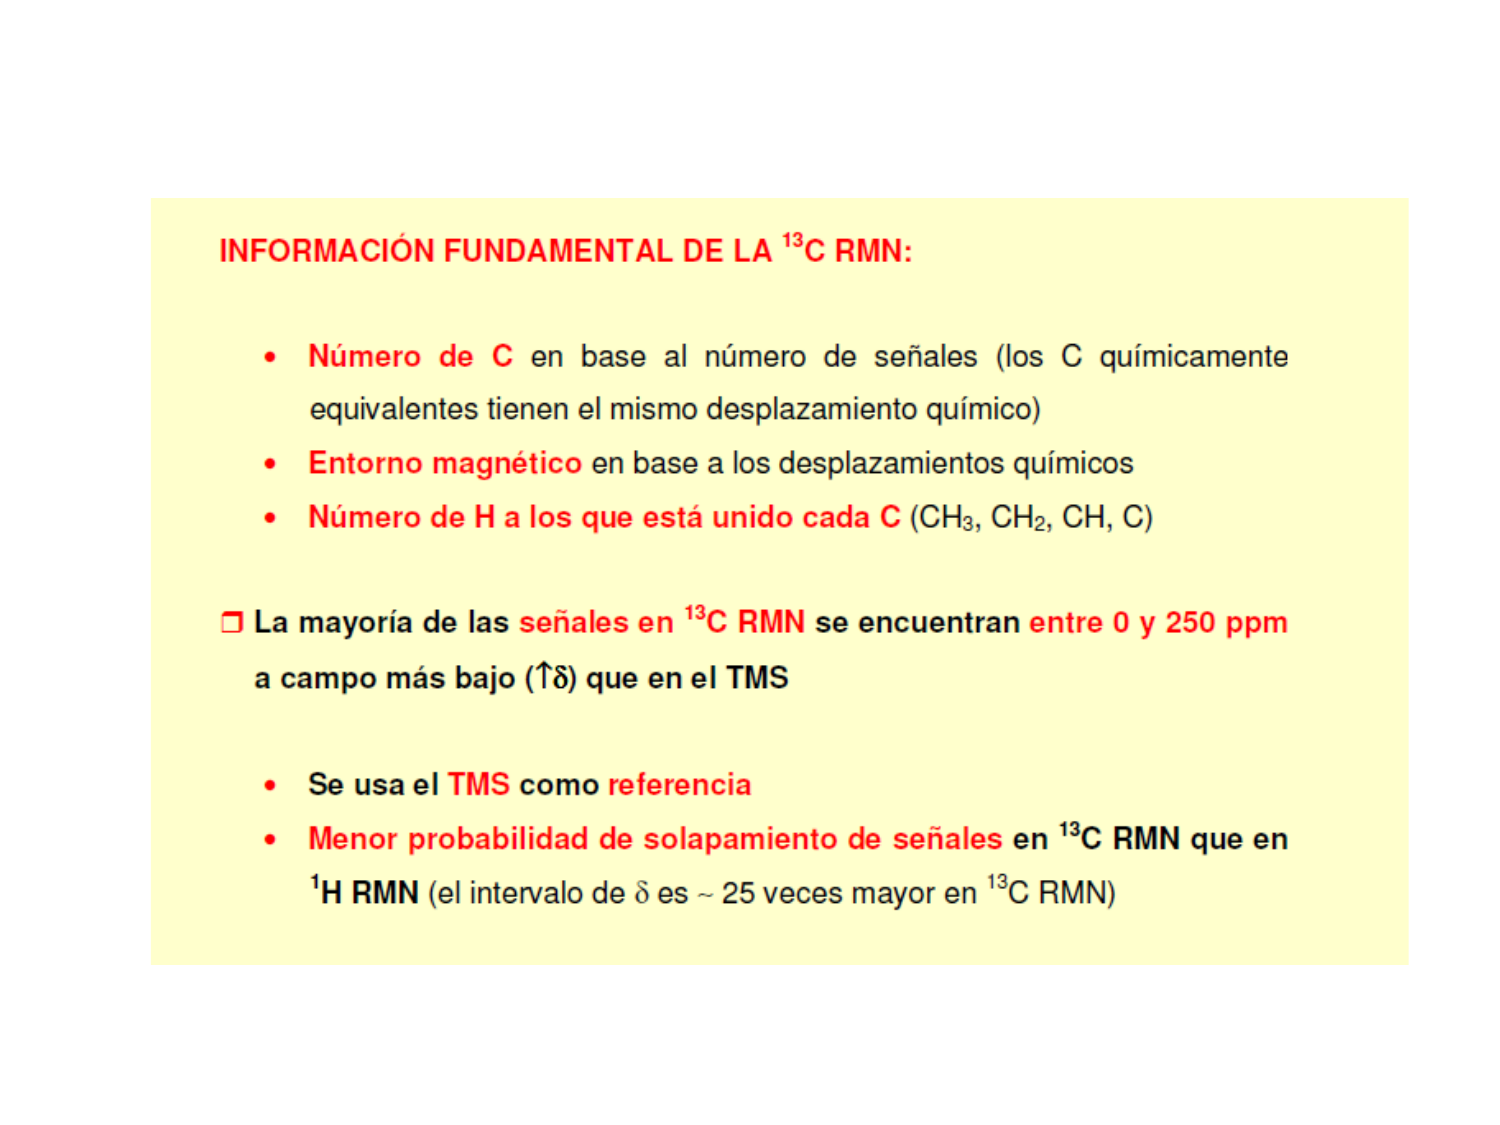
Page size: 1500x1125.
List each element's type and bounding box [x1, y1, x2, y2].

picture [150, 197, 1409, 965]
